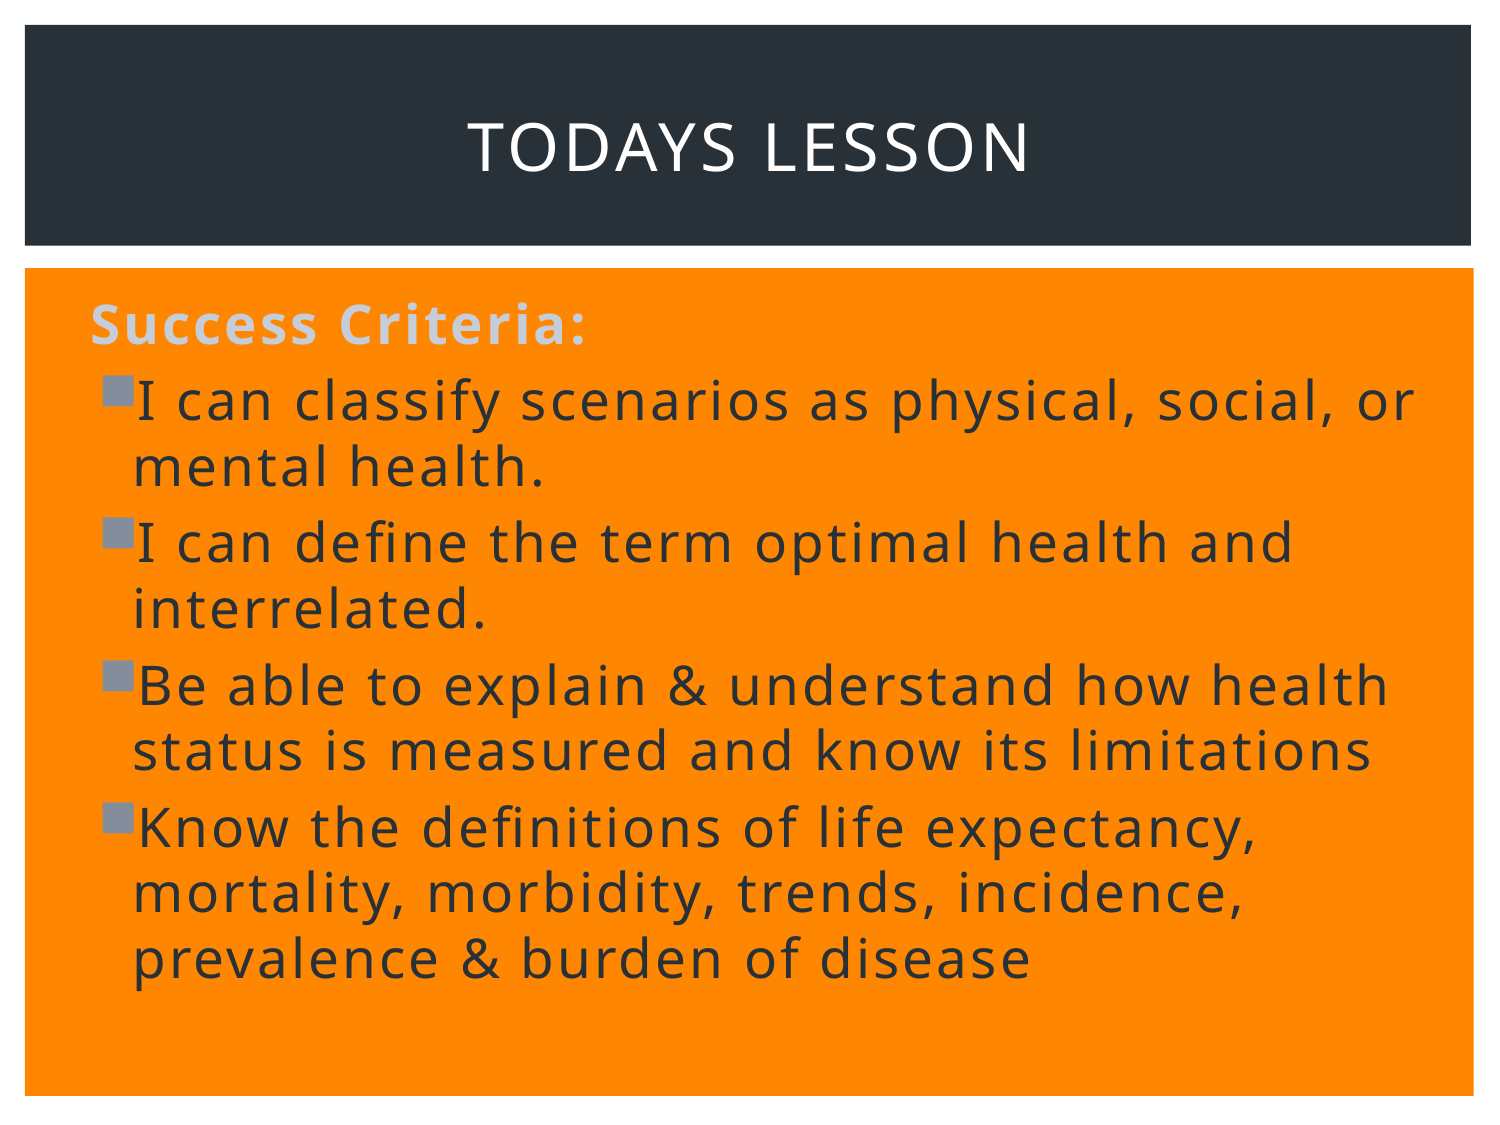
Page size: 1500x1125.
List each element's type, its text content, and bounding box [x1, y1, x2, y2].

list Success Criteria: I can classify scenarios as physical, social, or mental health. I can define the term optimal health and interrelated. Be able to explain & understand how health status is measured and know its limitations Know the definitions of life expectancy, mortality, morbidity, trends, incidence, prevalence & burden of disease [75, 281, 1436, 1005]
title Todays Lesson [62, 58, 1438, 232]
